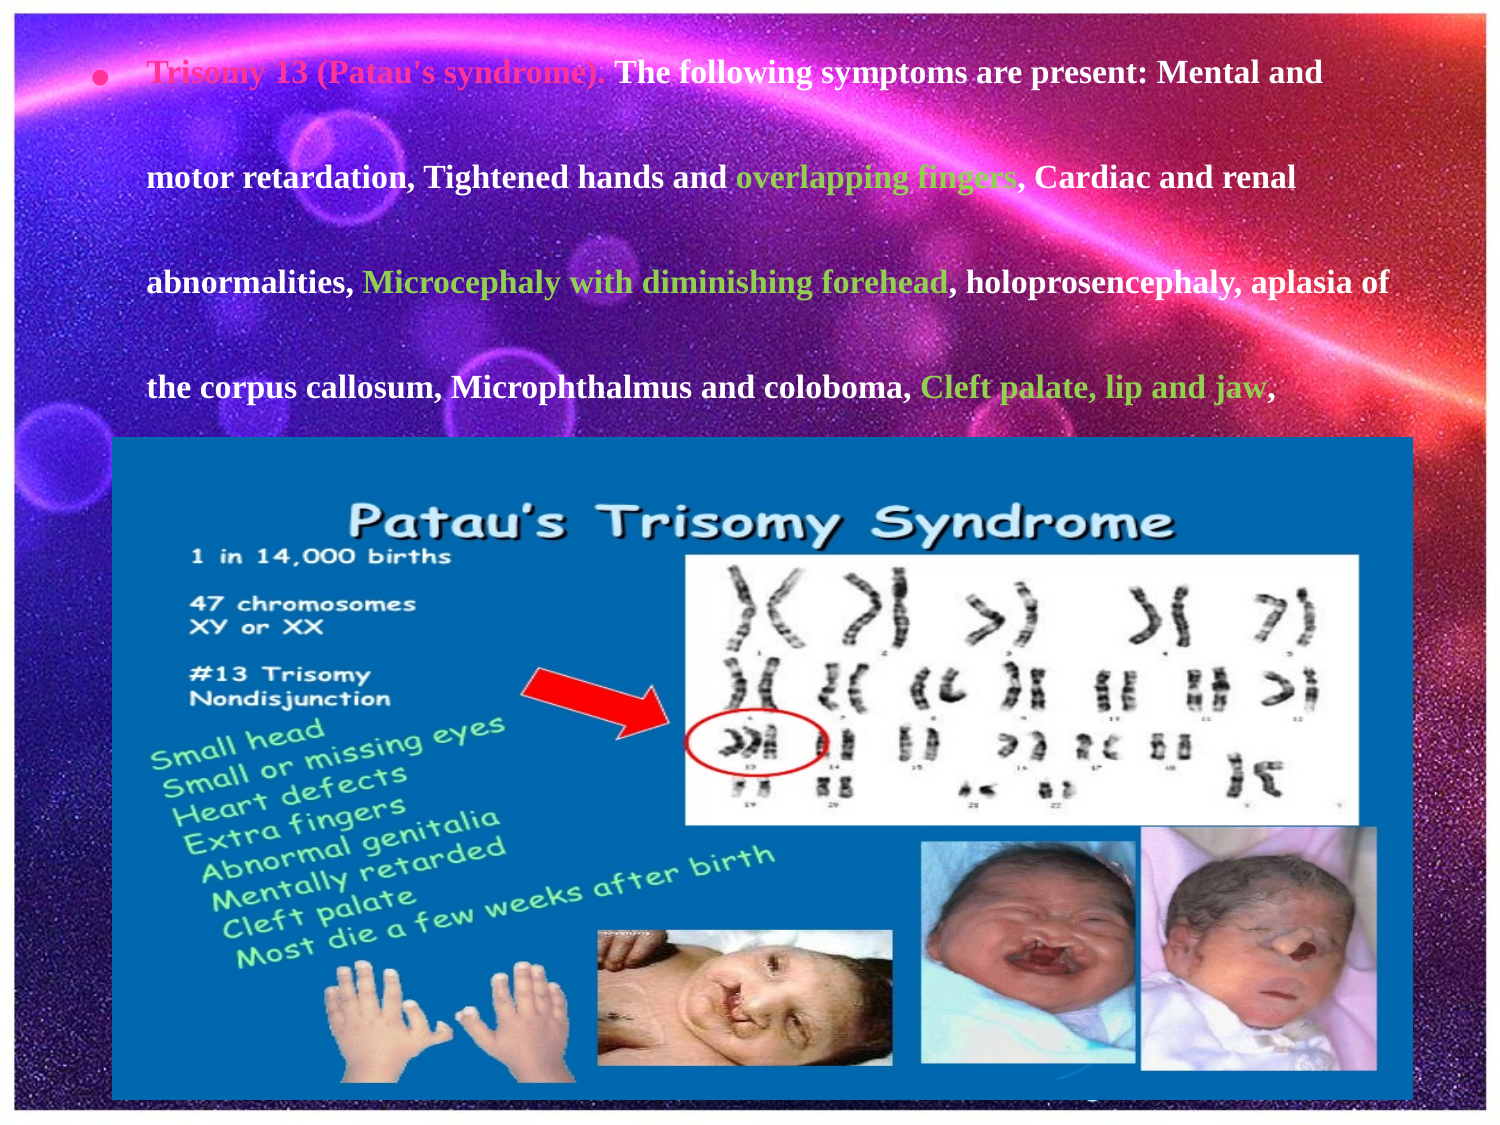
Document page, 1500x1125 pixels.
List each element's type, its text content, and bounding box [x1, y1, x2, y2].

list Trisomy 13 (Patau's syndrome). The following symptoms are present: Mental and motor retardation, Tightened hands and overlapping fingers, Cardiac and renal abnormalities, Microcephaly with diminishing forehead, holoprosencephaly, aplasia of the corpus callosum, Microphthalmus and coloboma, Cleft palate, lip and jaw, Polydactyly and 80-90% lethality in the first year of life. [75, 0, 1425, 955]
picture [0, 0, 1500, 1125]
